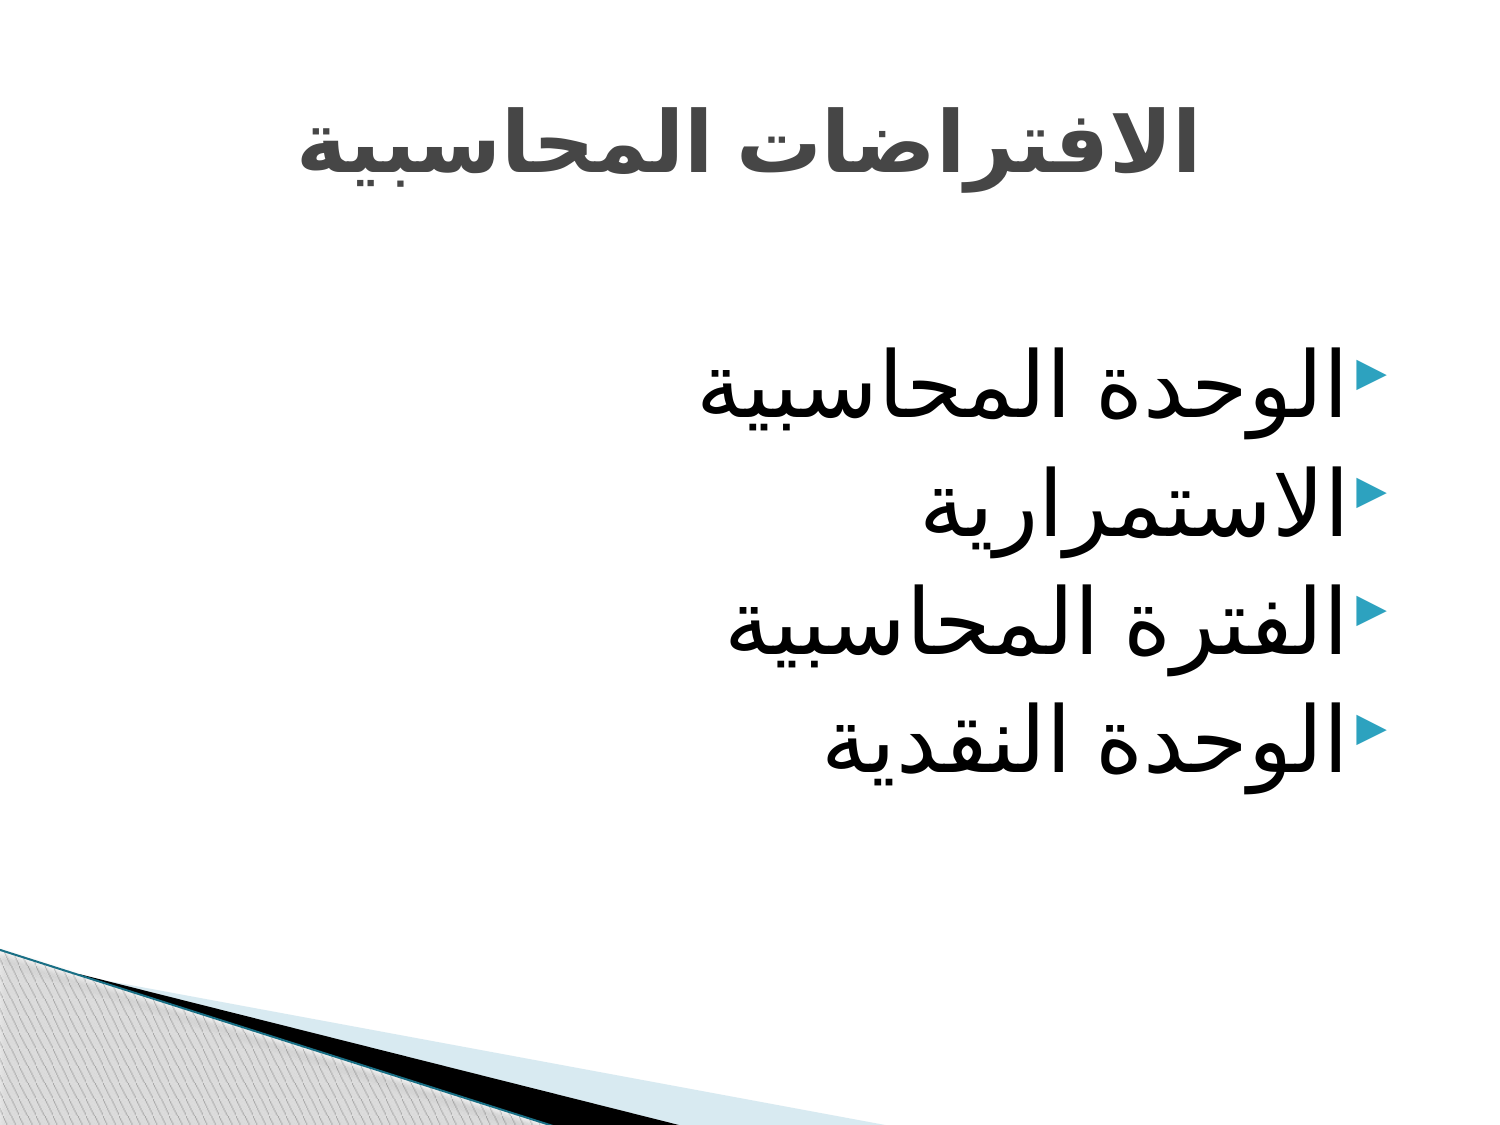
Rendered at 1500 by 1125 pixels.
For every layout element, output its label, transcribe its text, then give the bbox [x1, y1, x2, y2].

title الافتراضات المحاسبية [75, 45, 1425, 233]
list الوحدة المحاسبية الاستمرارية الفترة المحاسبية الوحدة النقدية [75, 243, 1425, 986]
